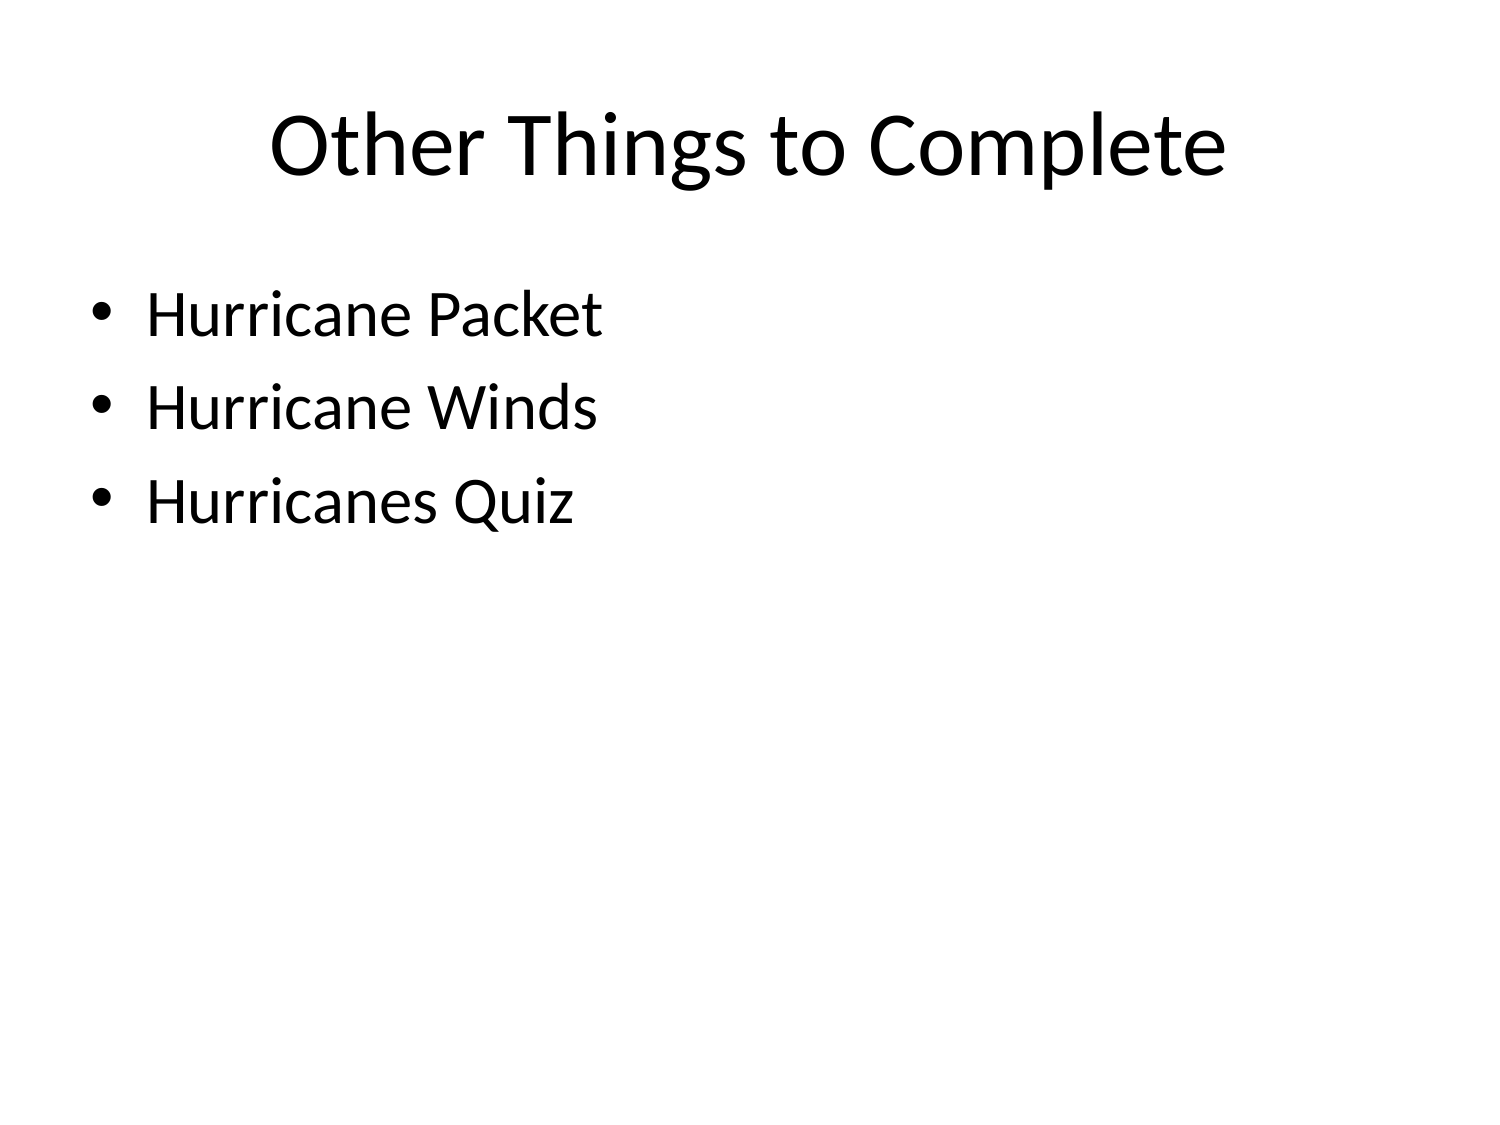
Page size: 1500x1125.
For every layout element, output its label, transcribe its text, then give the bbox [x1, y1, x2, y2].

title Other Things to Complete [75, 45, 1425, 233]
list Hurricane Packet Hurricane Winds Hurricanes Quiz [75, 262, 1425, 1005]
